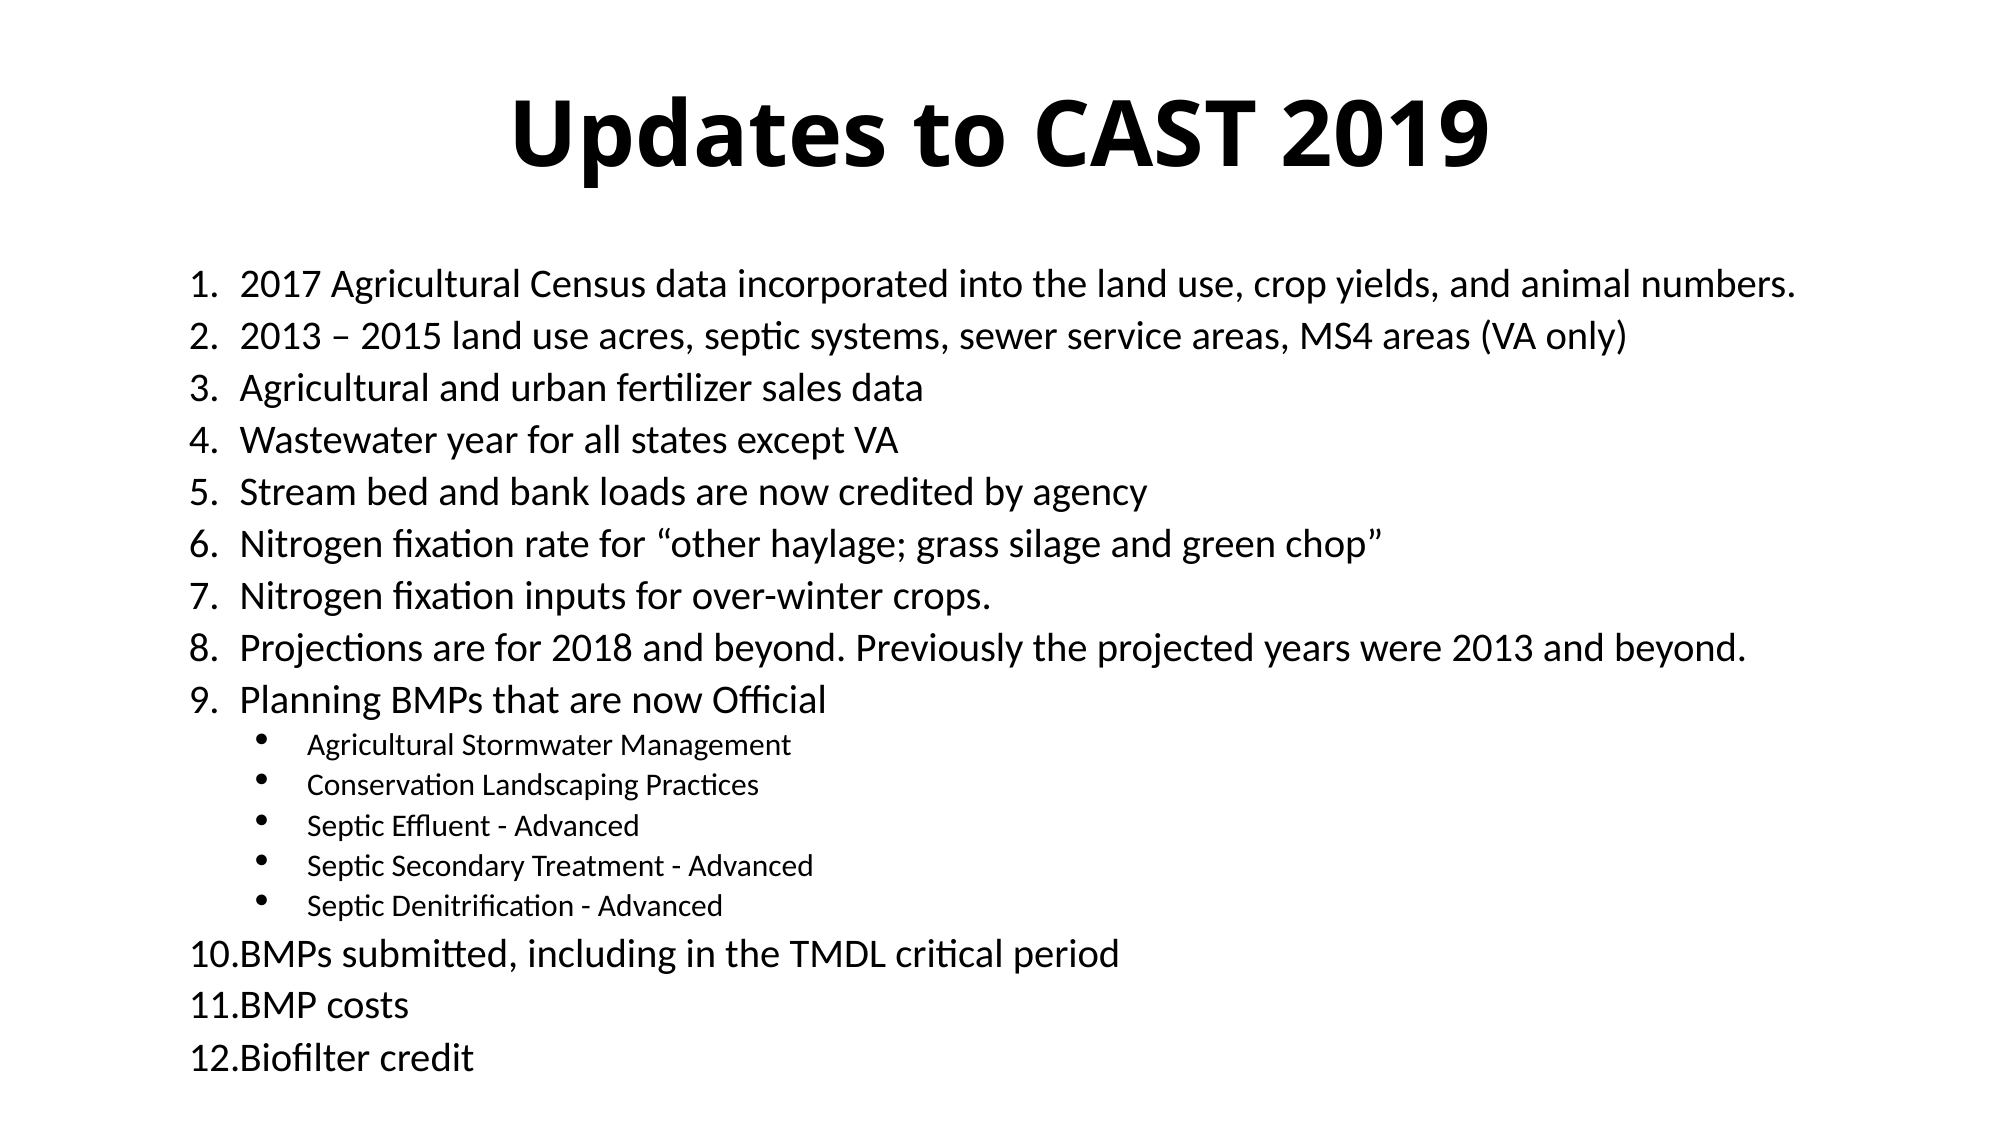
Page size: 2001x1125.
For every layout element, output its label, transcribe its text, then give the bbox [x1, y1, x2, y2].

title Updates to CAST 2019 [137, 28, 1863, 246]
list 2017 Agricultural Census data incorporated into the land use, crop yields, and animal numbers. 2013 – 2015 land use acres, septic systems, sewer service areas, MS4 areas (VA only) Agricultural and urban fertilizer sales data Wastewater year for all states except VA Stream bed and bank loads are now credited by agency Nitrogen fixation rate for “other haylage; grass silage and green chop” Nitrogen fixation inputs for over-winter crops. Projections are for 2018 and beyond. Previously the projected years were 2013 and beyond. Planning BMPs that are now Official Agricultural Stormwater Management Conservation Landscaping Practices Septic Effluent - Advanced Septic Secondary Treatment - Advanced Septic Denitrification - Advanced BMPs submitted, including in the TMDL critical period BMP costs Biofilter credit [173, 245, 1968, 1094]
